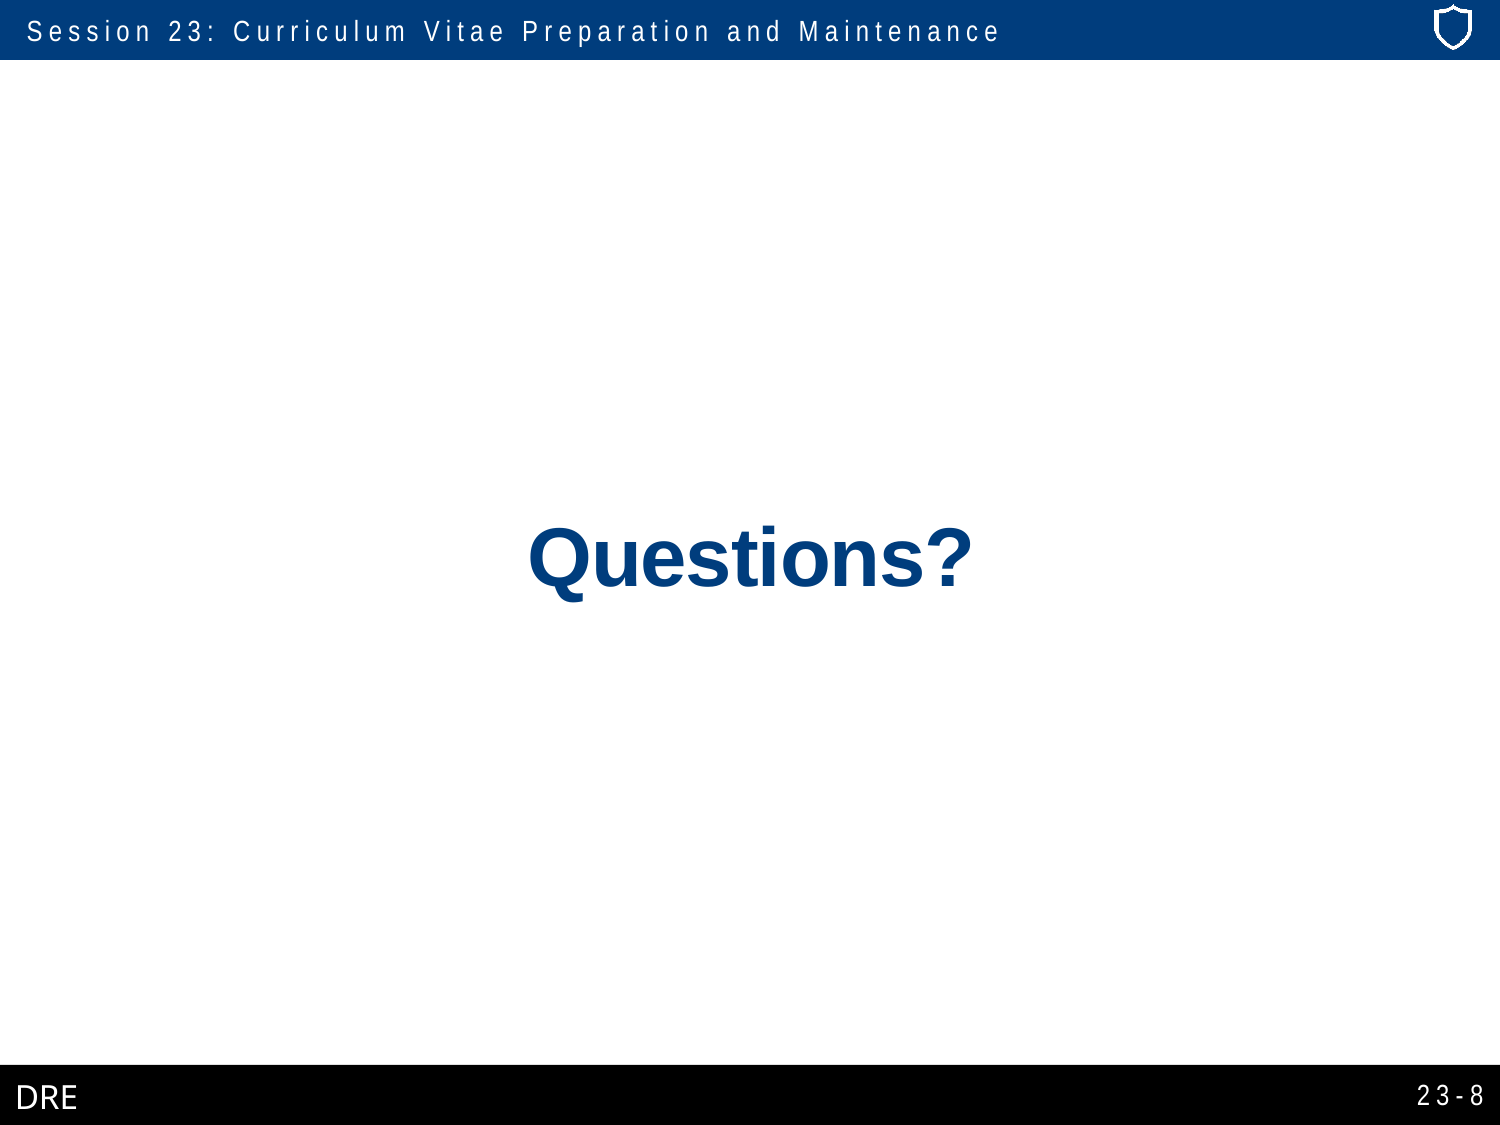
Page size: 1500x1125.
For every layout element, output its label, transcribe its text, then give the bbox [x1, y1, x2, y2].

picture [1434, 4, 1472, 50]
slide_number 23-8 [1218, 1063, 1499, 1124]
title Questions? [51, 305, 1452, 612]
